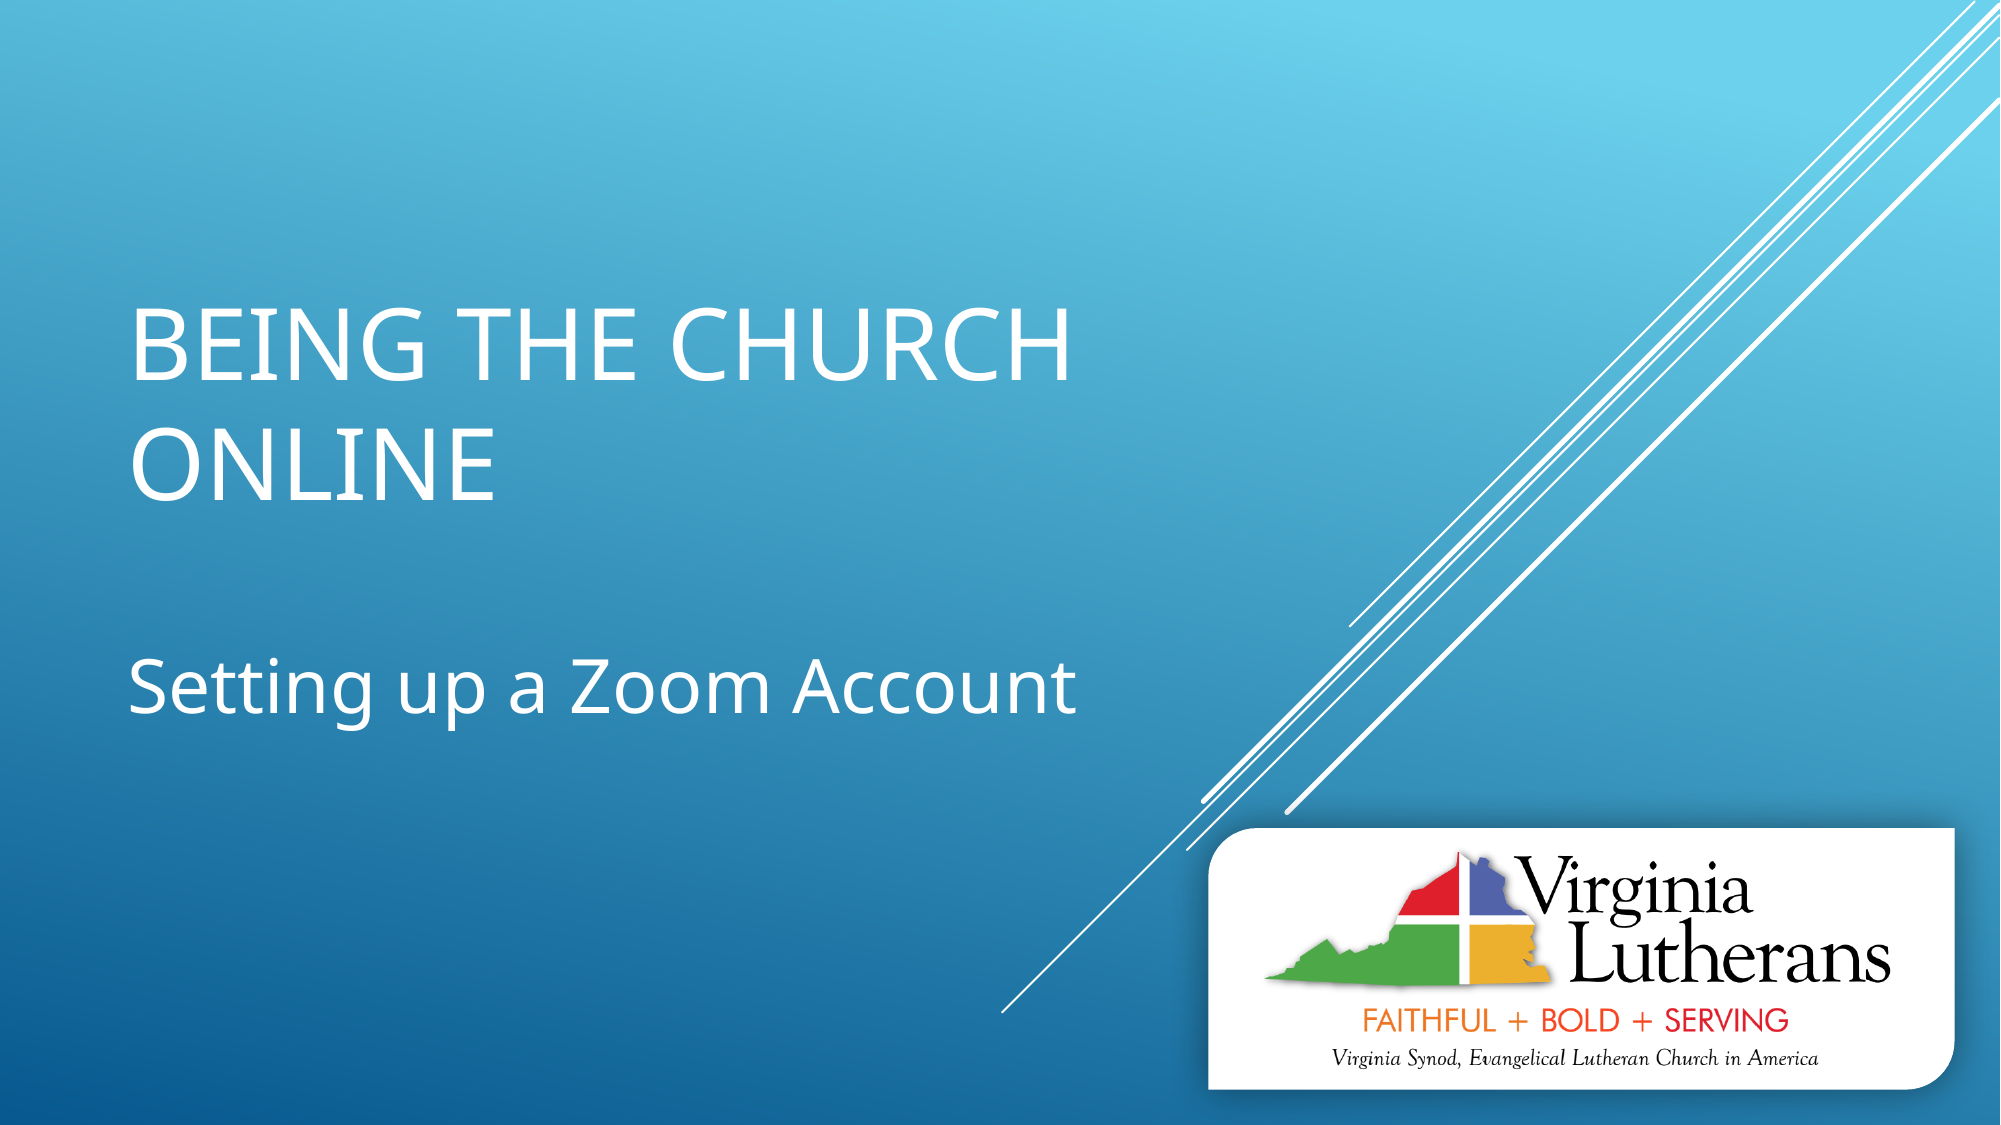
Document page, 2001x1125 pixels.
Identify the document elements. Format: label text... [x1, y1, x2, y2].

picture [1215, 835, 1948, 1083]
subtitle Setting up a Zoom Account [112, 630, 1163, 950]
title Being the Church online [112, 246, 1484, 529]
